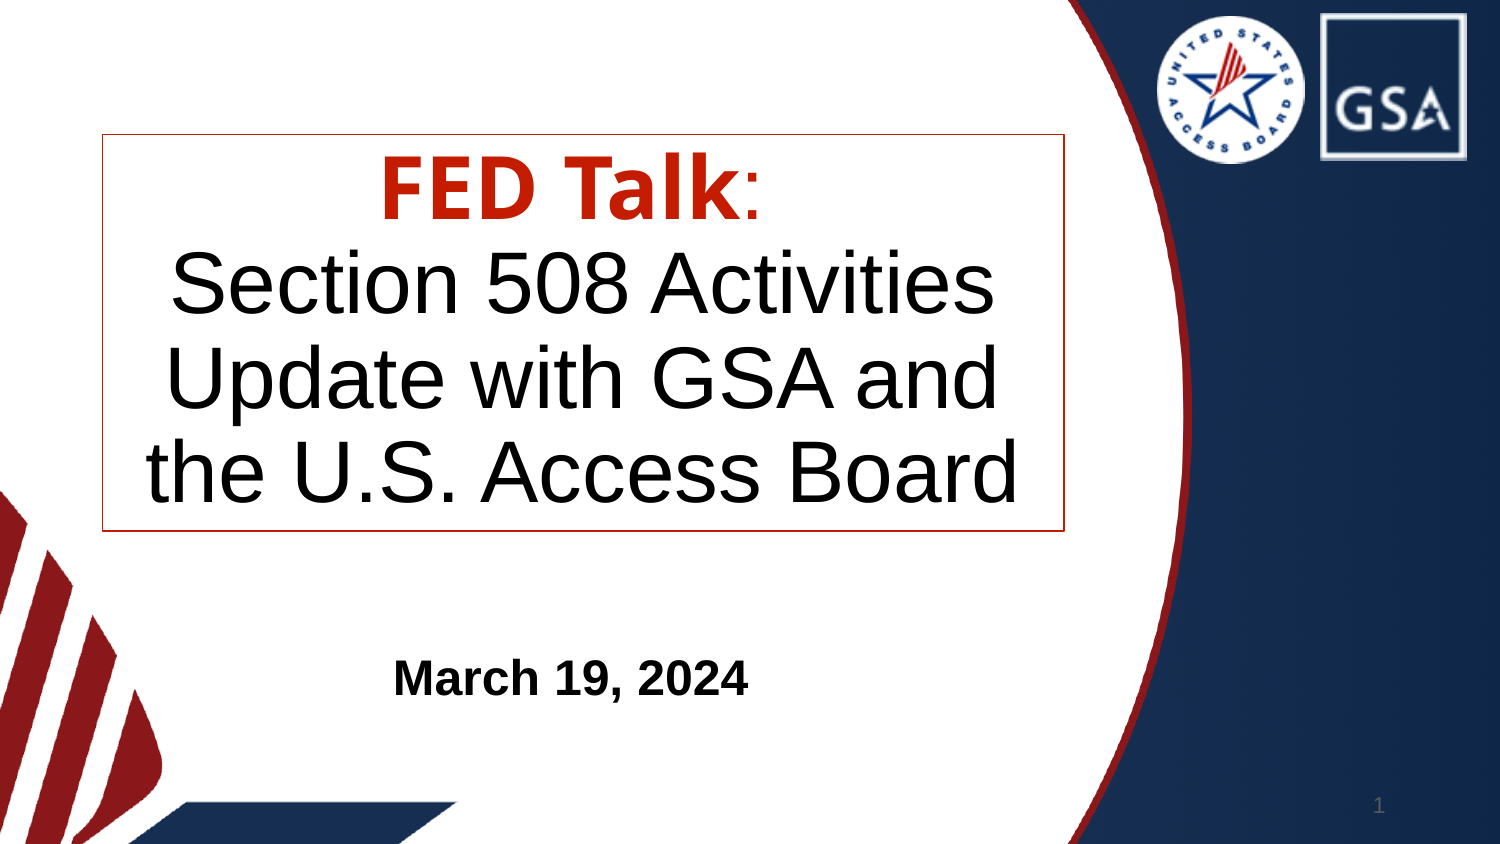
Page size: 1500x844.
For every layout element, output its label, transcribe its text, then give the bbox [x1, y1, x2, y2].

slide_number 1 [1059, 782, 1397, 827]
title FED Talk: Section 508 Activities Update with GSA and the U.S. Access Board [102, 134, 1064, 532]
list March 19, 2024 [102, 551, 1040, 737]
picture [0, 0, 1500, 844]
